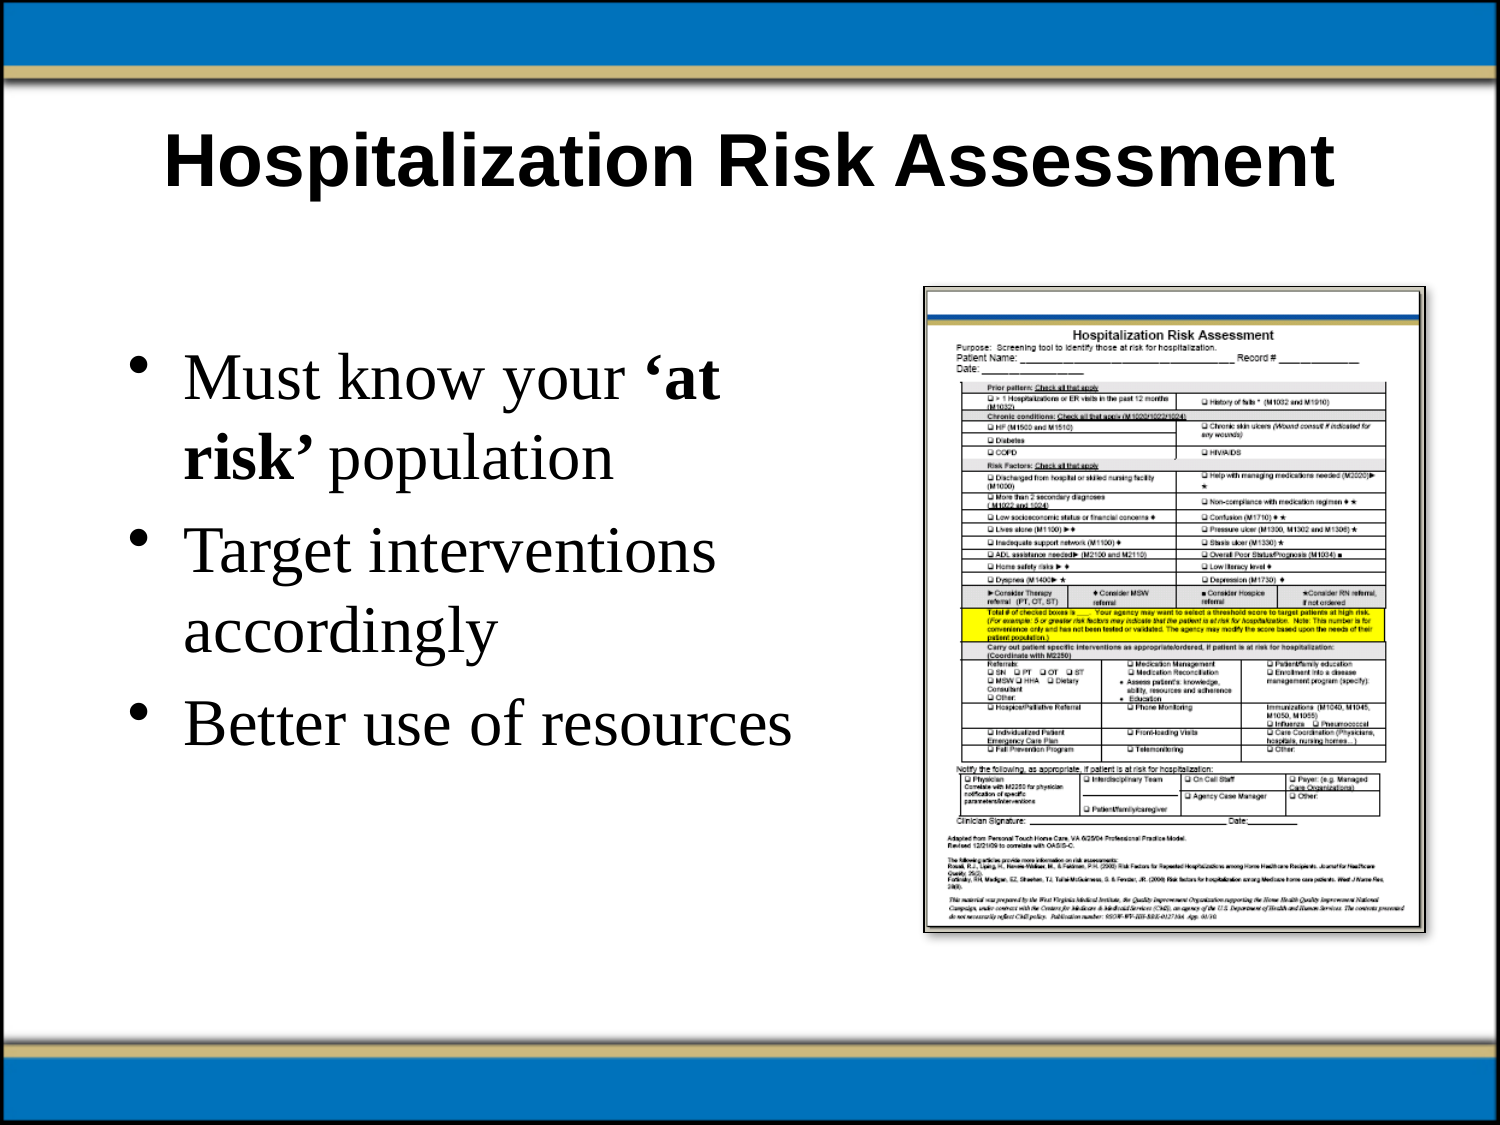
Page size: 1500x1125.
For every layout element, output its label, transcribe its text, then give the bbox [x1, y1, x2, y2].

picture [0, 0, 1500, 1125]
title Hospitalization Risk Assessment [112, 87, 1388, 225]
list Must know your ‘at risk’ population Target interventions accordingly Better use of resources [112, 324, 838, 1000]
